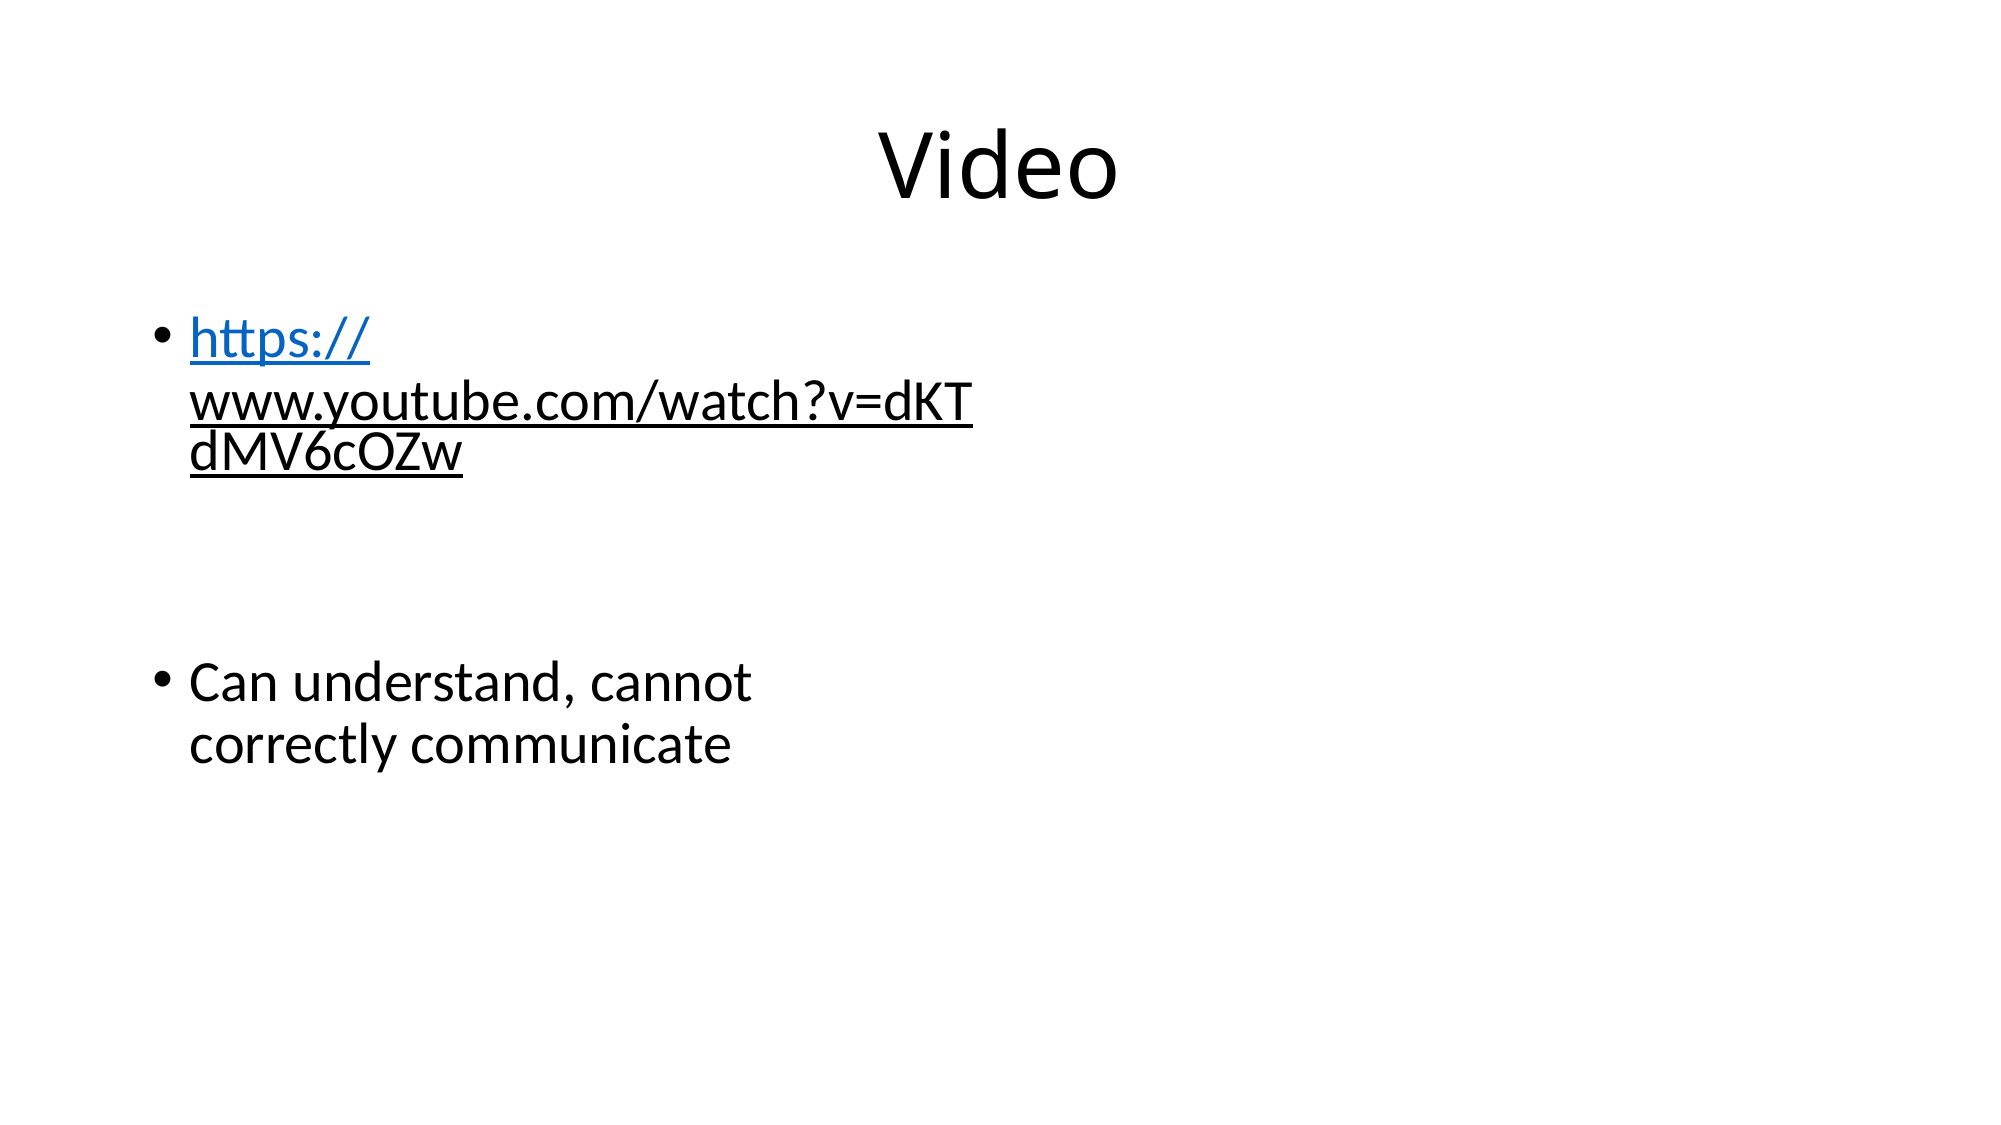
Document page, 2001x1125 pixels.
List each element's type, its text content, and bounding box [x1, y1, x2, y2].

title Video [137, 59, 1863, 278]
list https://www.youtube.com/watch?v=dKTdMV6cOZw Can understand, cannot correctly communicate [137, 299, 988, 1014]
